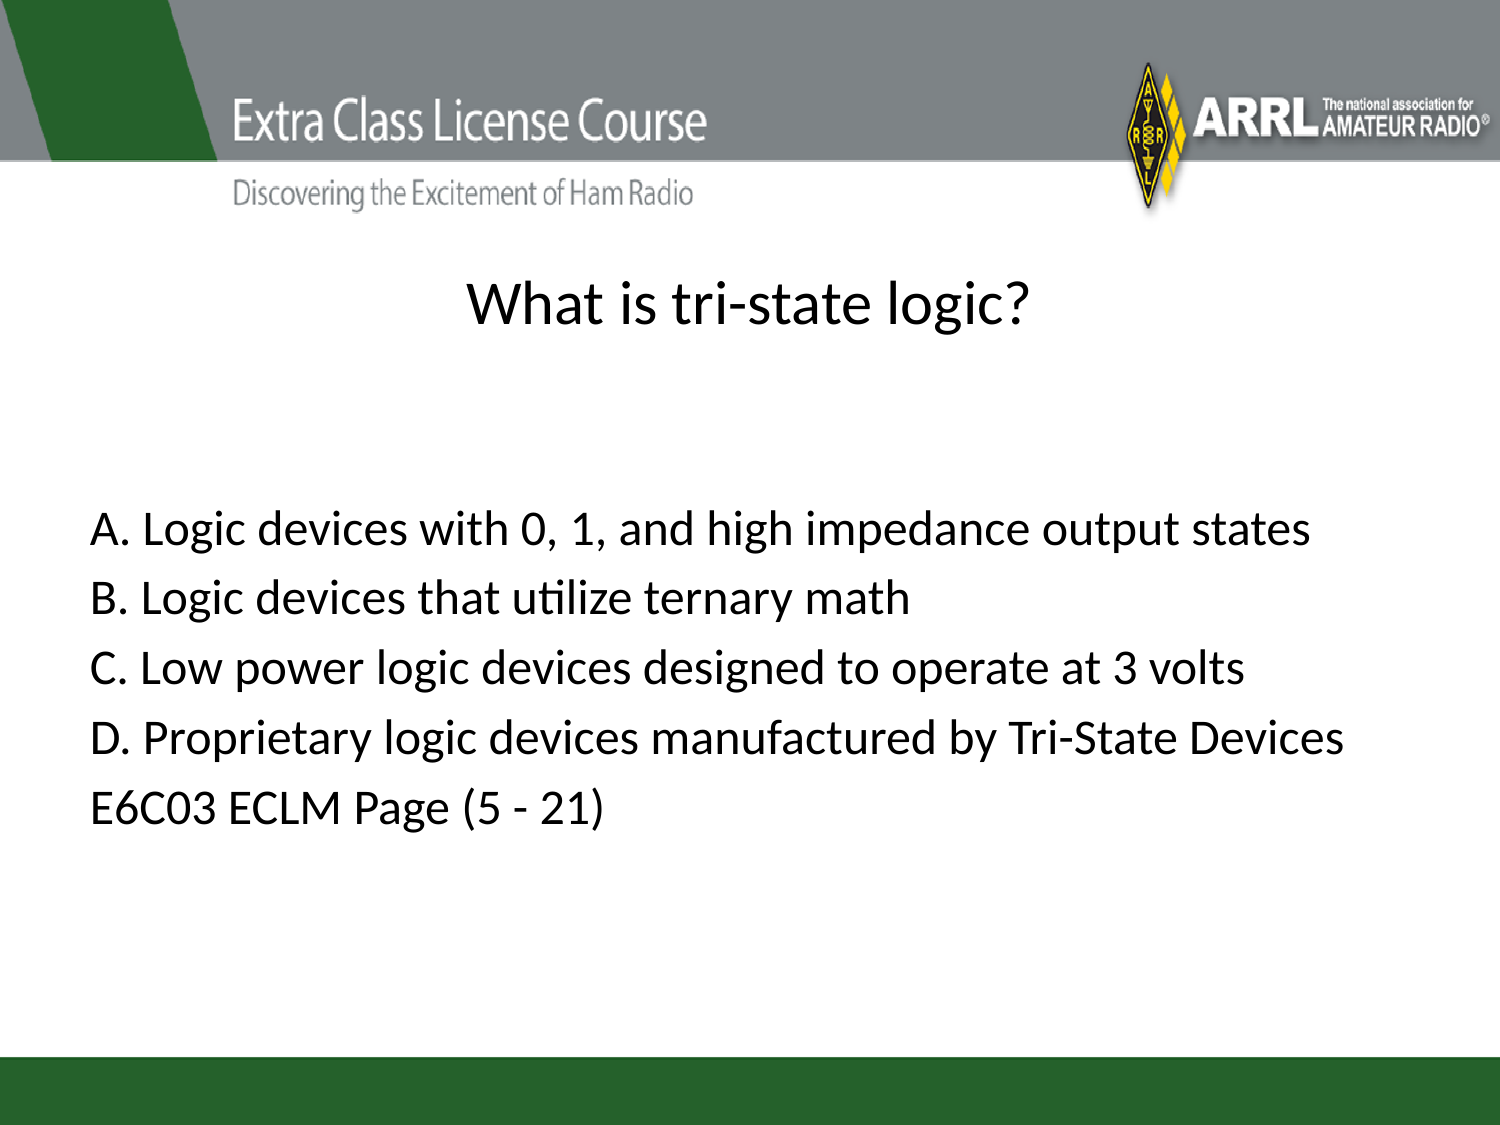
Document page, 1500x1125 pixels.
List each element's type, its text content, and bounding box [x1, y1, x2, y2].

title What is tri-state logic? [75, 254, 1425, 435]
list A. Logic devices with 0, 1, and high impedance output states B. Logic devices that utilize ternary math C. Low power logic devices designed to operate at 3 volts D. Proprietary logic devices manufactured by Tri-State Devices E6C03 ECLM Page (5 - 21) [75, 487, 1425, 1005]
picture [0, 0, 1500, 1125]
